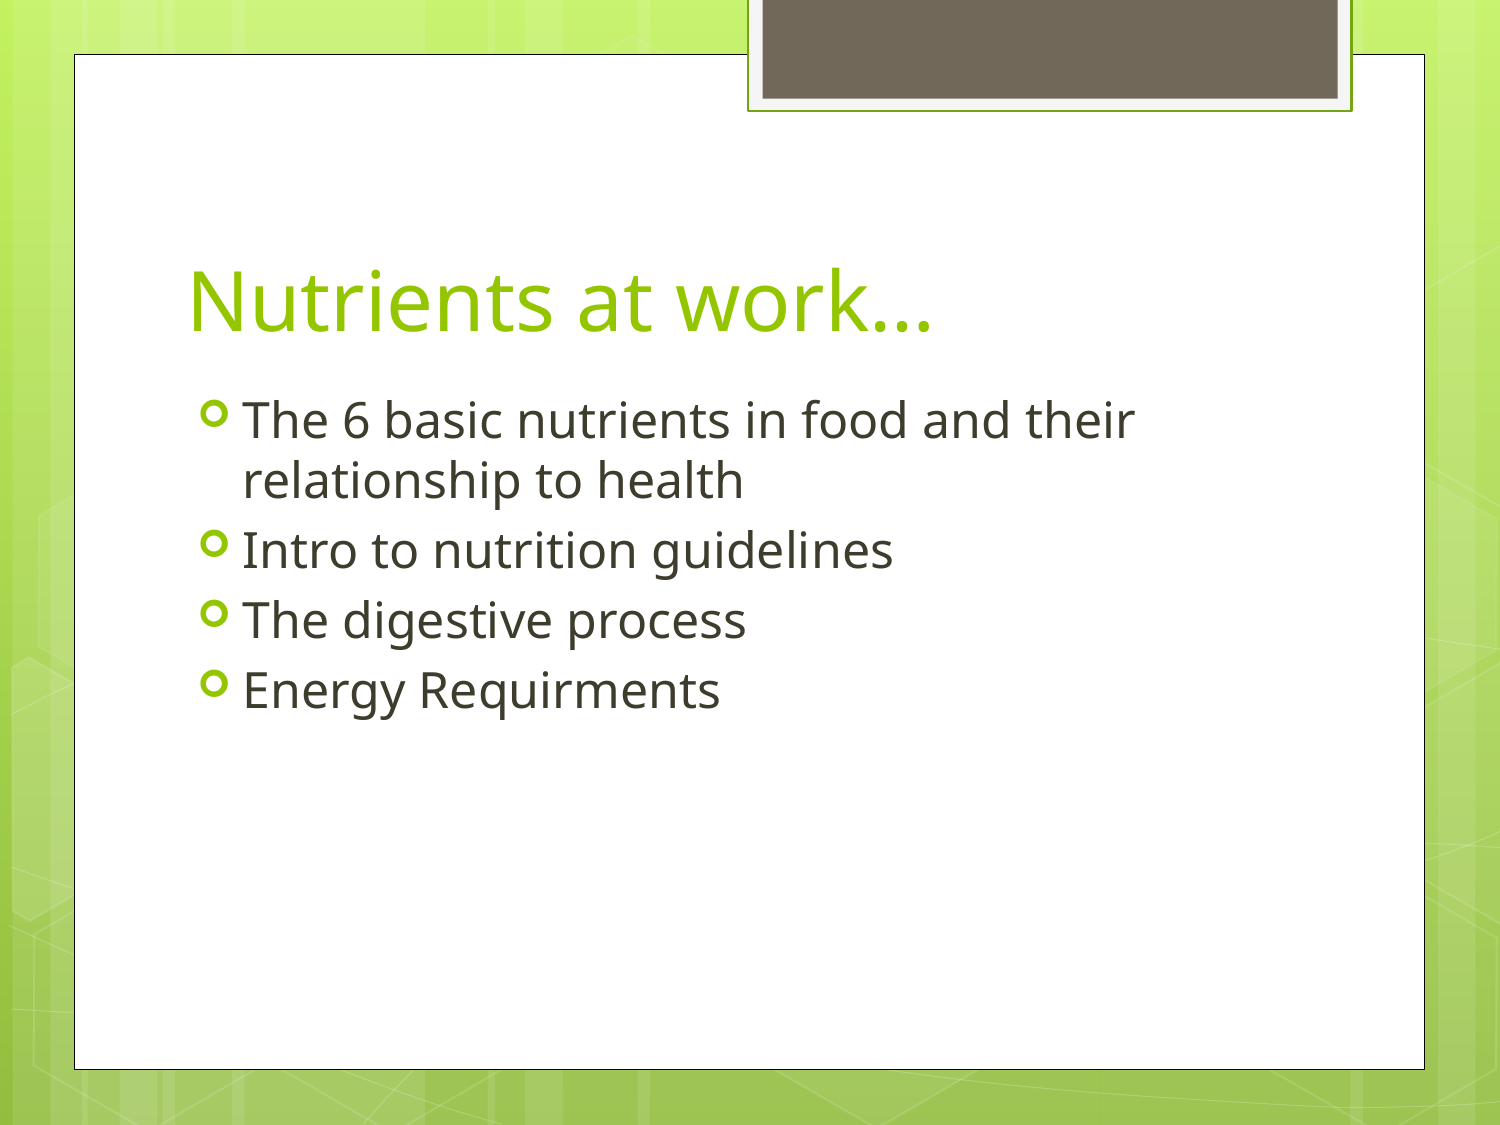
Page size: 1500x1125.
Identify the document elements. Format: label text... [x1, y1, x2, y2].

list The 6 basic nutrients in food and their relationship to health Intro to nutrition guidelines The digestive process Energy Requirments [171, 381, 1283, 957]
title Nutrients at work… [171, 168, 1324, 357]
